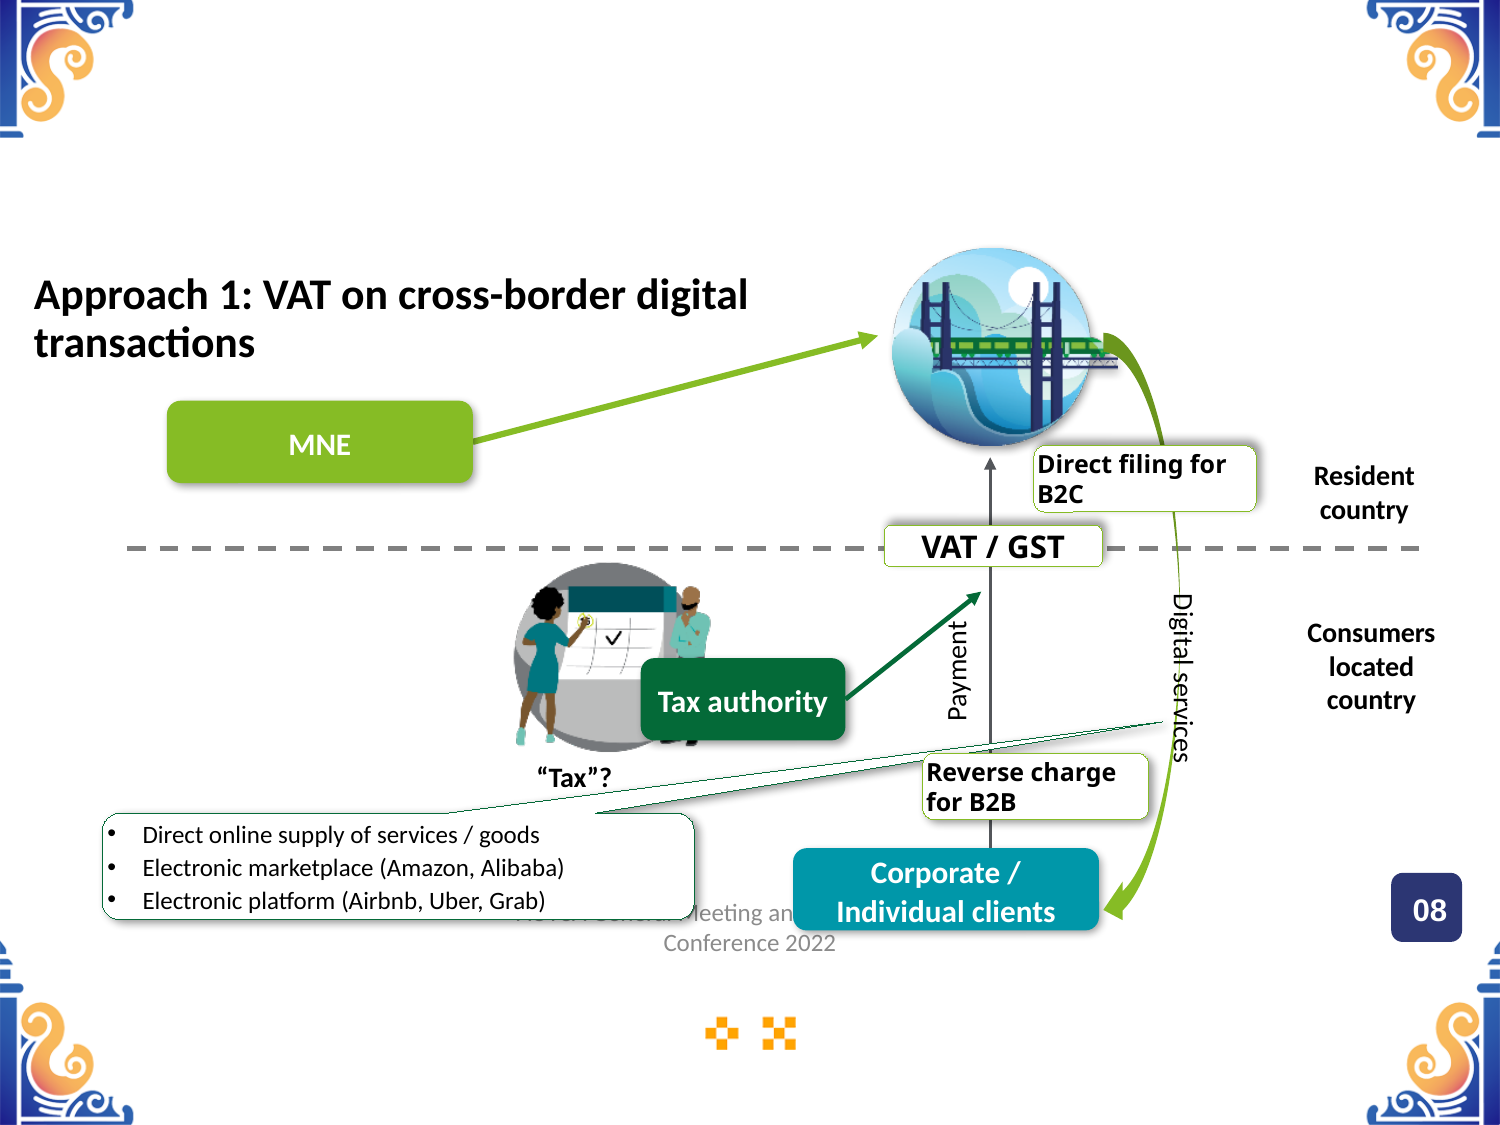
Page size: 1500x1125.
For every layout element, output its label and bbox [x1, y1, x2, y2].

picture [0, 0, 1500, 1125]
text_box [472, 335, 879, 442]
text_box [845, 591, 982, 700]
